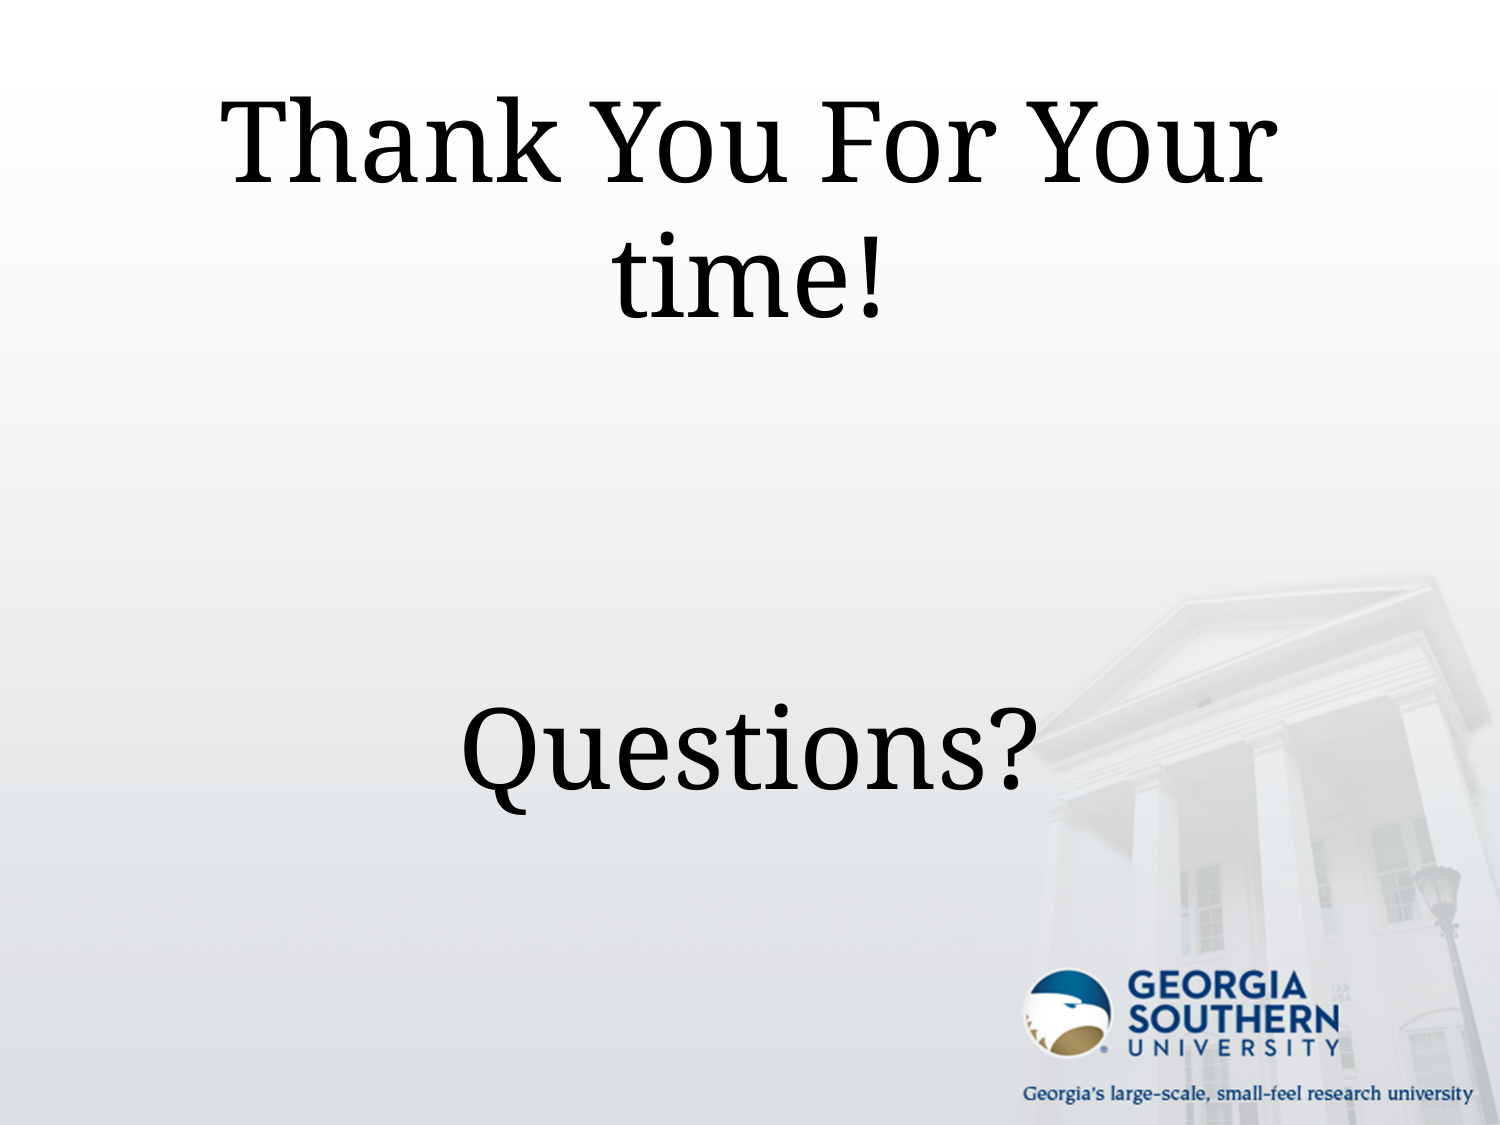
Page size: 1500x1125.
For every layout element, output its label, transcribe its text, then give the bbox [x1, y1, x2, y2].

picture [0, 0, 1500, 1125]
list Thank You For Your time! Questions? [75, 62, 1425, 1005]
